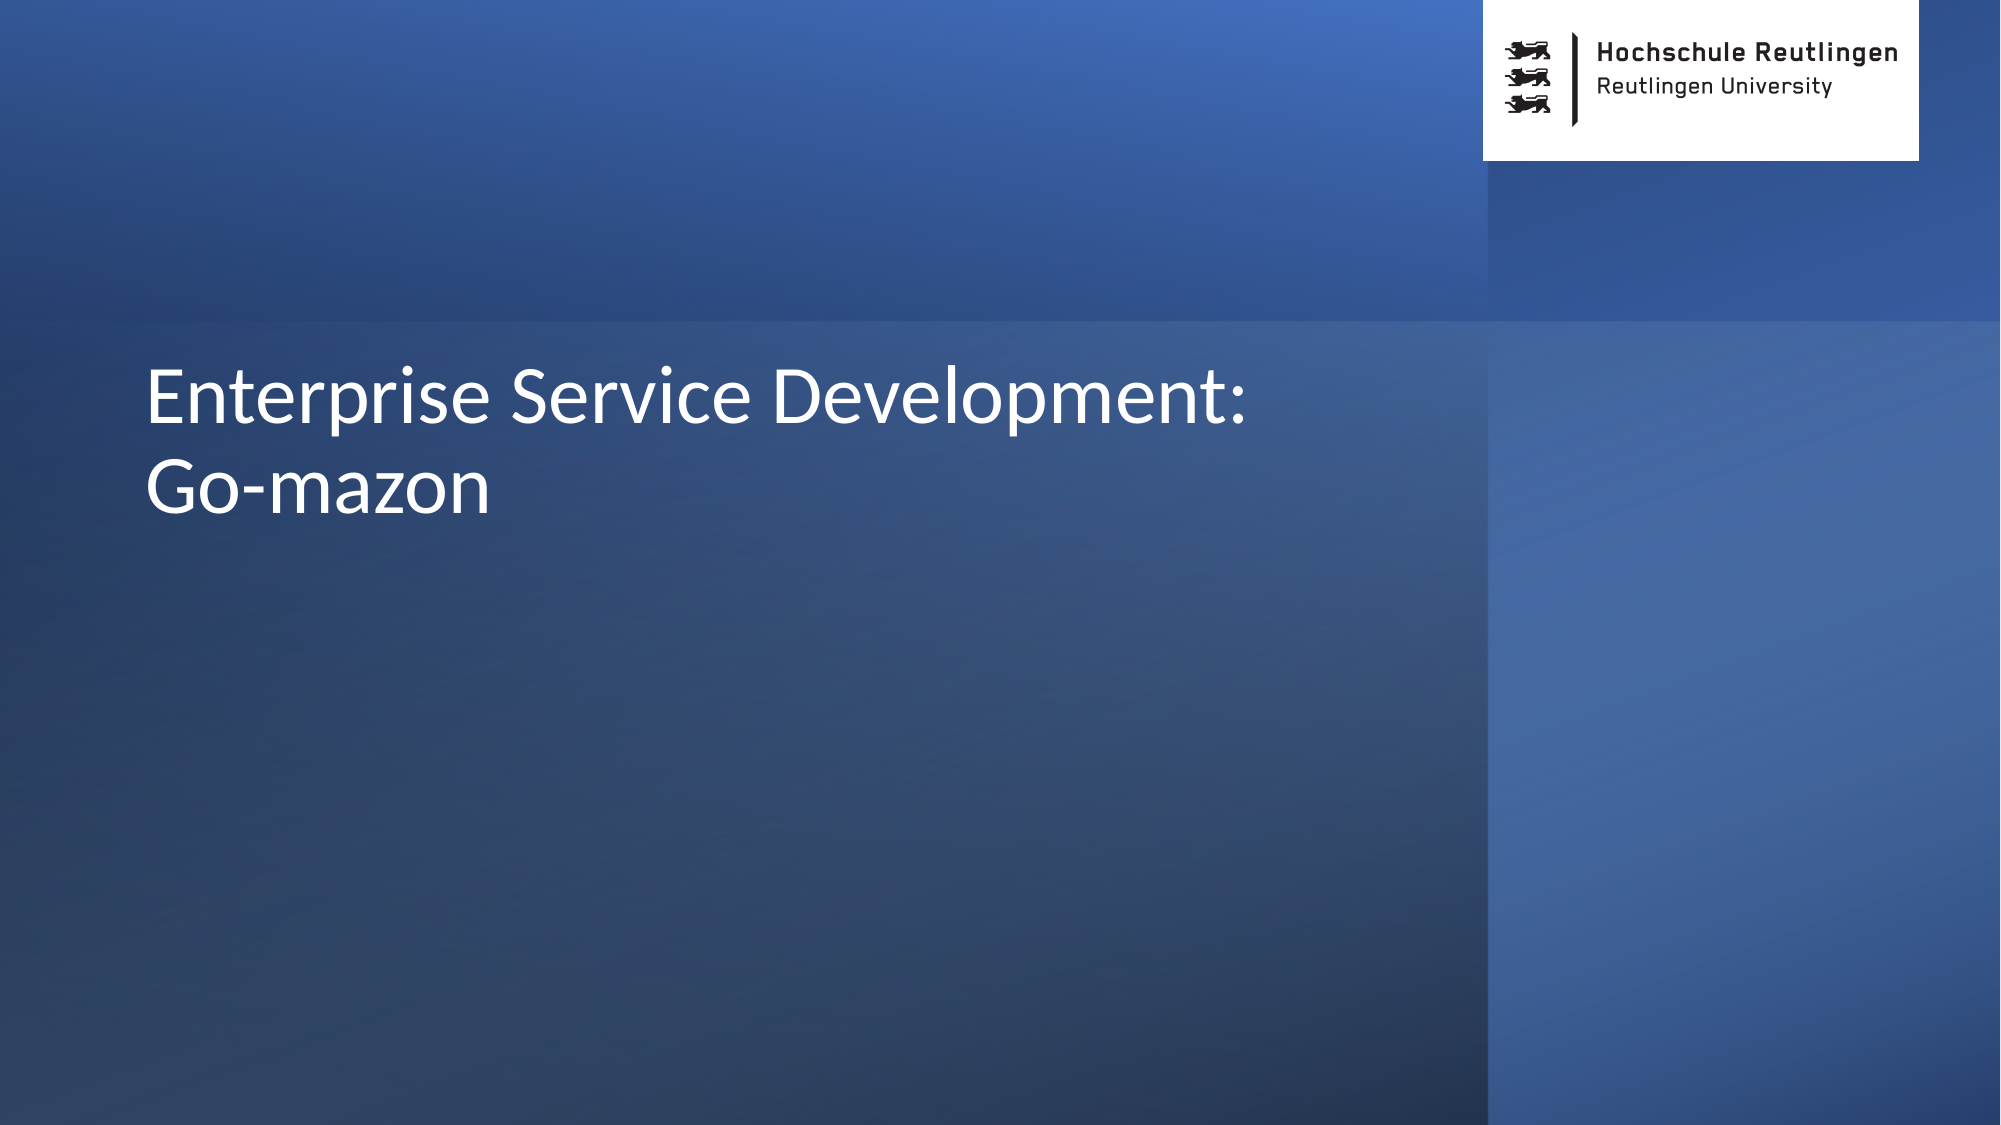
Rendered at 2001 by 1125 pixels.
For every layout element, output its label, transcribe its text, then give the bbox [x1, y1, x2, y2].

picture [0, 0, 2001, 1125]
title Enterprise Service Development: Go-mazon [130, 363, 1344, 521]
picture [1503, 30, 1899, 129]
